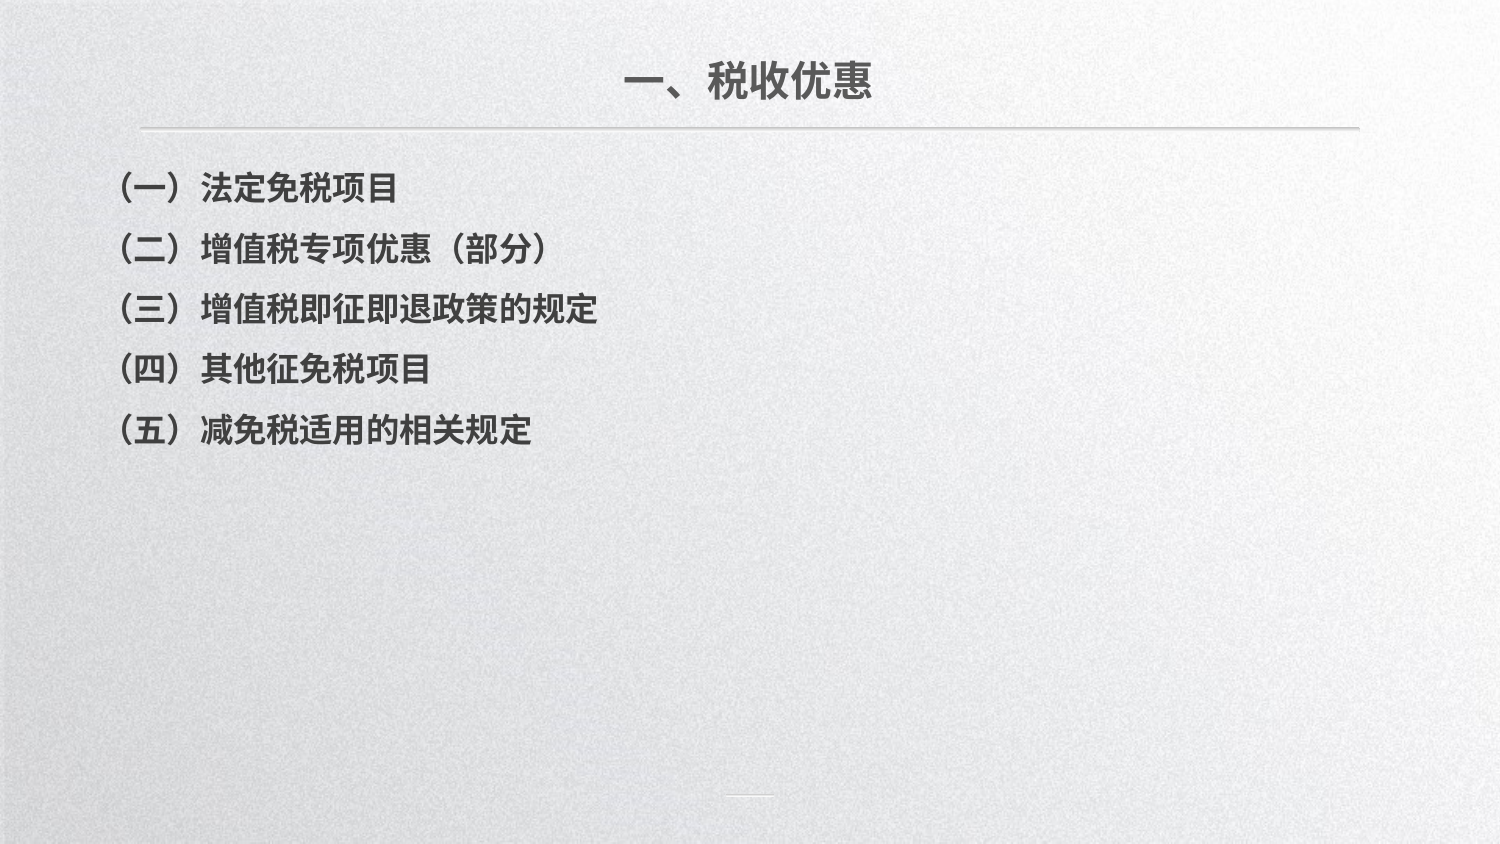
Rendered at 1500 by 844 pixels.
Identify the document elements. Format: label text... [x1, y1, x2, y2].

text_box 一、税收优惠 [459, 49, 1038, 111]
picture [0, 0, 1500, 844]
text_box （一）法定免税项目 （二）增值税专项优惠（部分） （三）增值税即征即退政策的规定 （四）其他征免税项目 （五）减免税适用的相关规定 [100, 159, 1400, 449]
